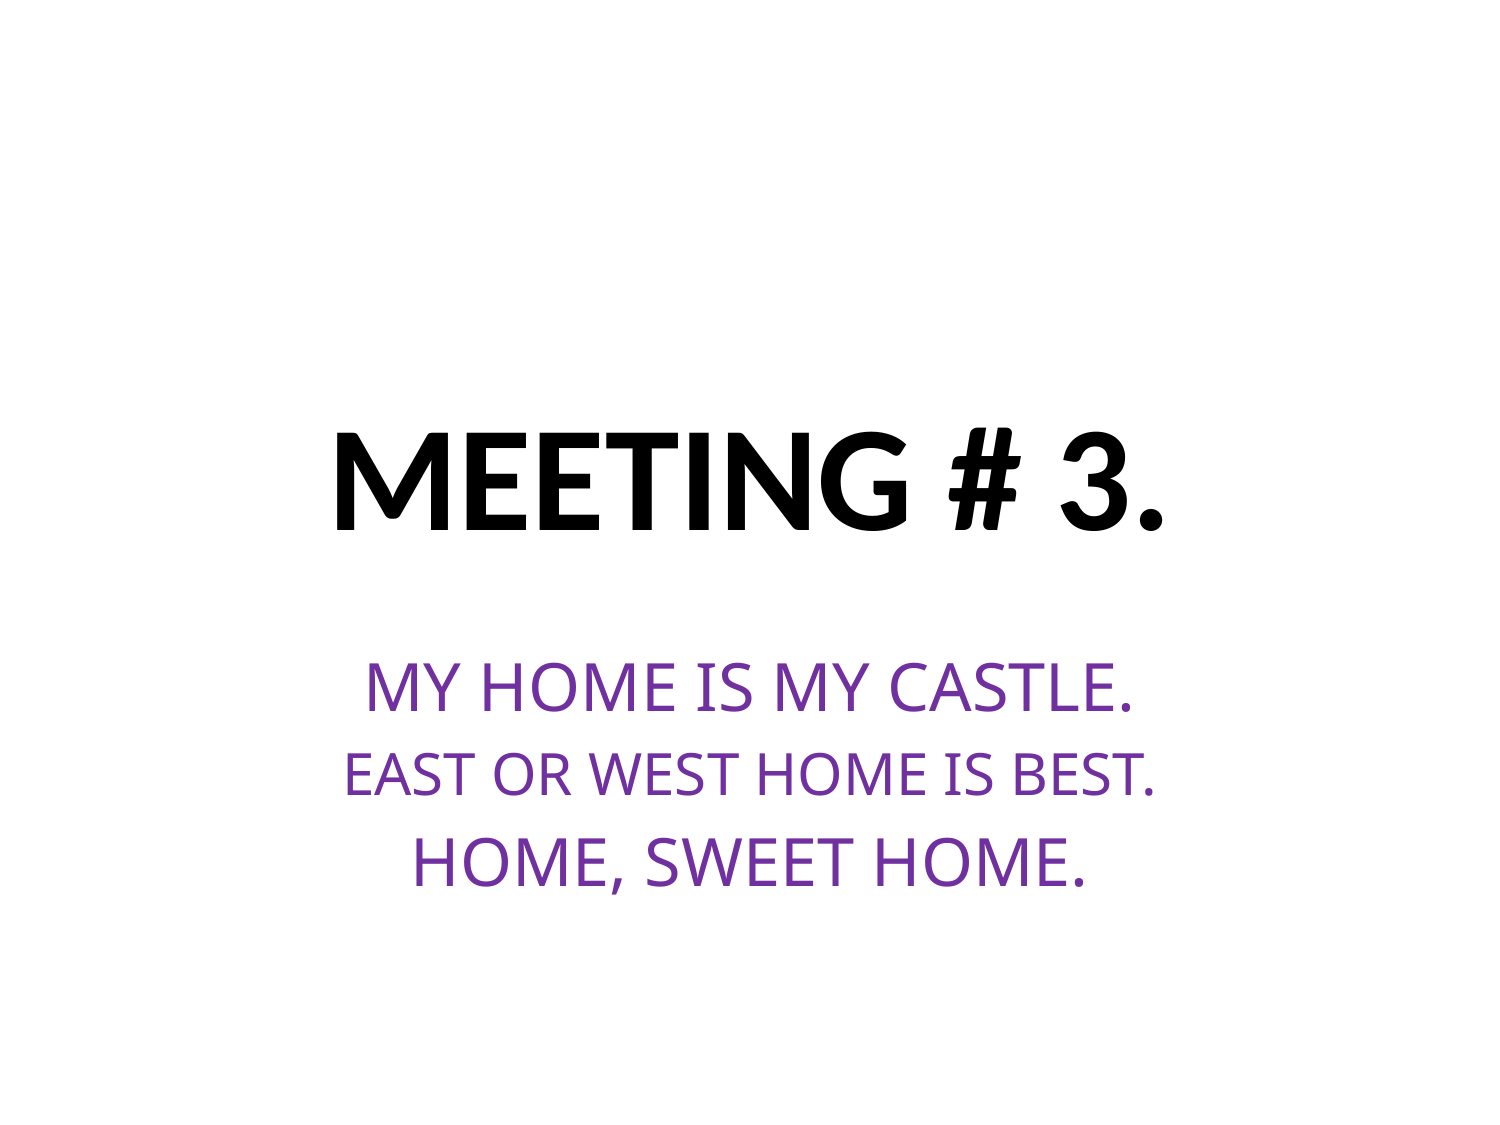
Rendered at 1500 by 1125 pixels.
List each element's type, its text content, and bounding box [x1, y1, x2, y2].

subtitle MY HOME IS MY CASTLE. EAST OR WEST HOME IS BEST. HOME, SWEET HOME. [225, 637, 1275, 925]
title MEETING # 3. [112, 349, 1388, 591]
